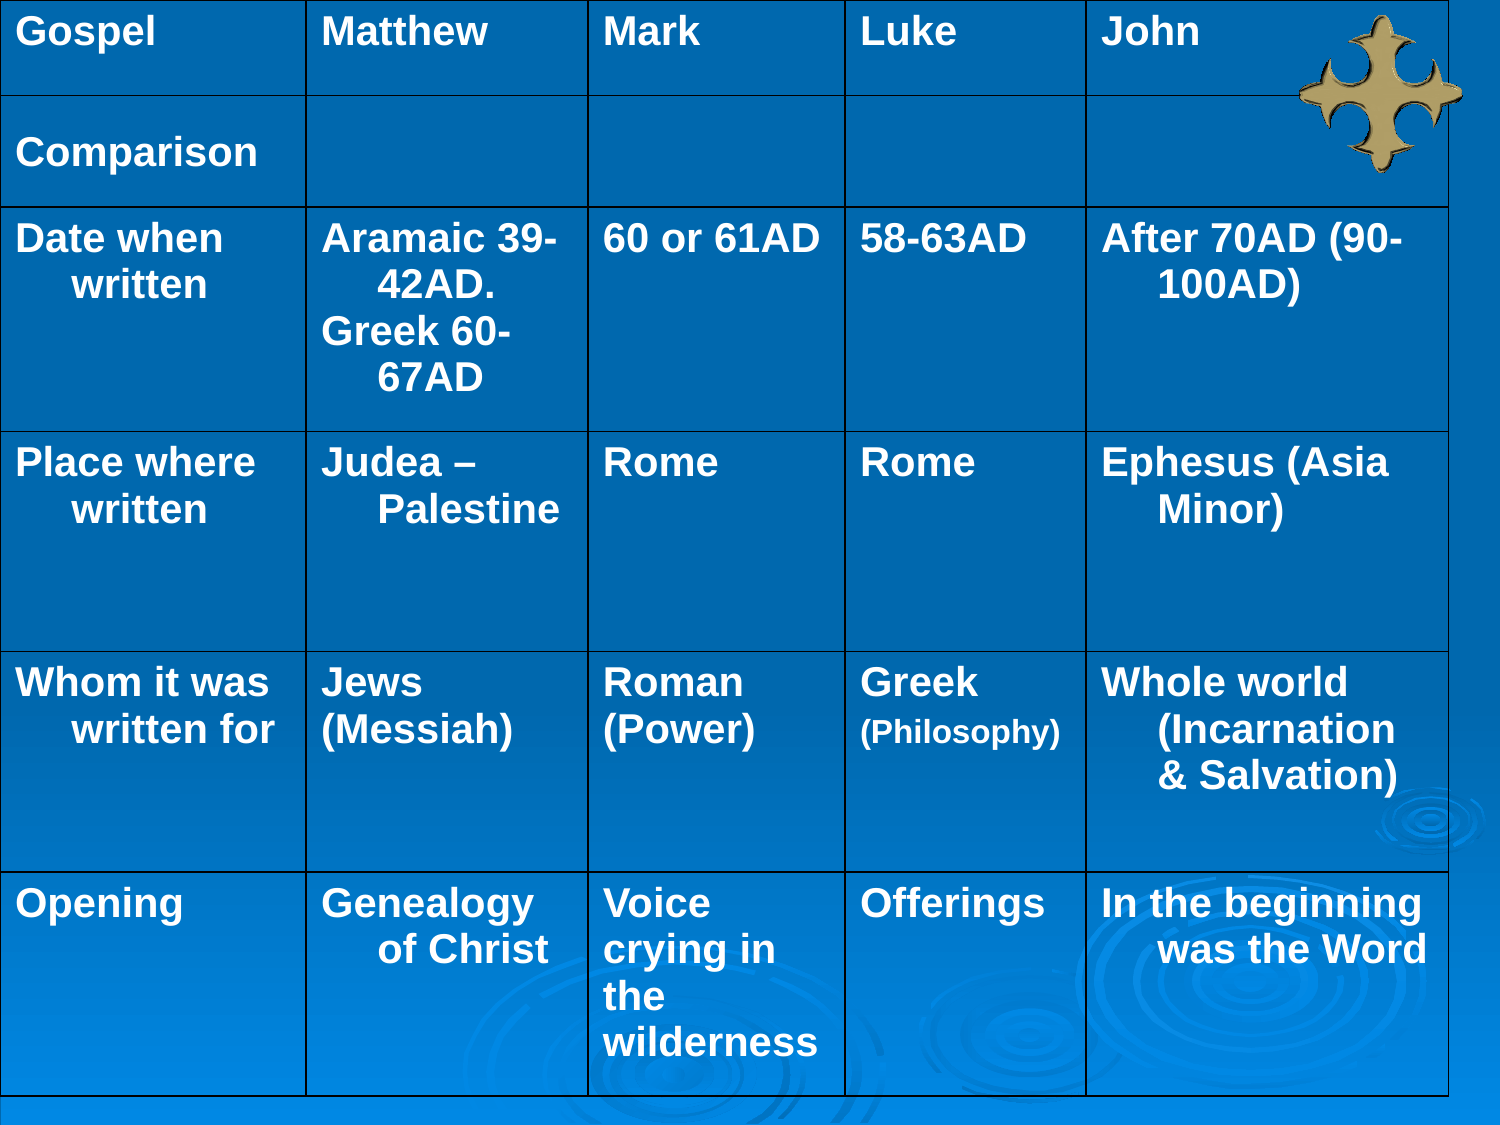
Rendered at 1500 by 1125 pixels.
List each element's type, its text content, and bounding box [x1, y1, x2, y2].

table_cell Whom it was written for [1, 652, 305, 871]
table_cell In the beginning was the Word [1087, 873, 1448, 1095]
table_cell Place where written [1, 432, 305, 651]
table_cell Offerings [846, 873, 1085, 1095]
table_cell [307, 96, 587, 206]
table_cell Ephesus (Asia Minor) [1087, 432, 1448, 651]
table_cell After 70AD (90-100AD) [1087, 208, 1448, 431]
table_cell 60 or 61AD [589, 208, 844, 431]
table_header Gospel [1, 1, 305, 95]
table_cell [1087, 96, 1448, 206]
table_cell 58-63AD [846, 208, 1085, 431]
table_cell Rome [589, 432, 844, 651]
picture [1293, 0, 1471, 188]
table_cell Comparison [1, 96, 305, 206]
table_cell Genealogy of Christ [307, 873, 587, 1095]
table_header Mark [589, 1, 844, 95]
table_cell Voice crying in the wilderness [589, 873, 844, 1095]
table_cell Rome [846, 432, 1085, 651]
table_cell [846, 96, 1085, 206]
table_cell Greek (Philosophy) [846, 652, 1085, 871]
table_cell Date when written [1, 208, 305, 431]
table_cell [589, 96, 844, 206]
table_cell Judea – Palestine [307, 432, 587, 651]
table_header Matthew [307, 1, 587, 95]
table_cell Aramaic 39-42AD. Greek 60-67AD [307, 208, 587, 431]
table_cell Opening [1, 873, 305, 1095]
table_cell Whole world (Incarnation & Salvation) [1087, 652, 1448, 871]
table_header John [1087, 1, 1289, 95]
table_cell Roman (Power) [589, 652, 844, 871]
table_header Luke [846, 1, 1085, 95]
table_cell Jews (Messiah) [307, 652, 587, 871]
